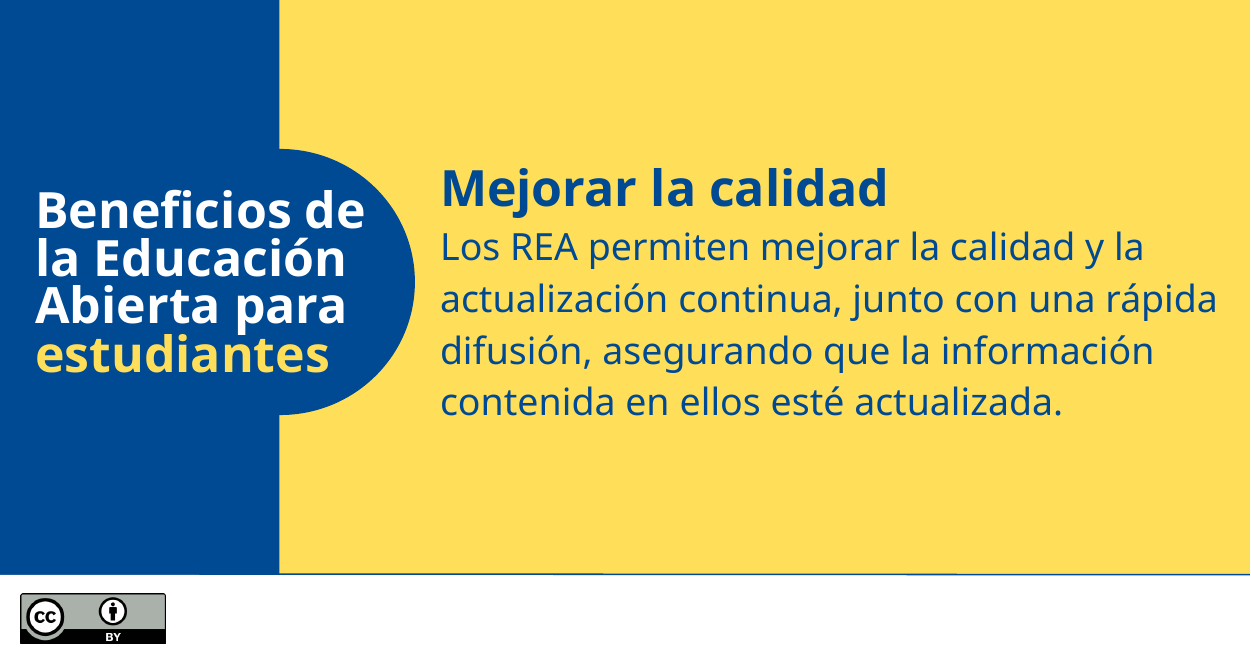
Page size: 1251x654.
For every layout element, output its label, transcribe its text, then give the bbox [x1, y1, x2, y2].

text_box [0, 582, 1250, 654]
text_box Beneficios de la Educación Abierta para estudiantes [20, 174, 403, 397]
text_box [201, 148, 359, 174]
text_box [0, 0, 280, 573]
text_box Mejorar la calidad Los REA permiten mejorar la calidad y la actualización continua, junto con una rápida difusión, asegurando que la información contenida en ellos esté actualizada. [425, 132, 1247, 439]
text_box [403, 227, 415, 337]
picture [20, 592, 166, 645]
text_box [212, 397, 348, 416]
